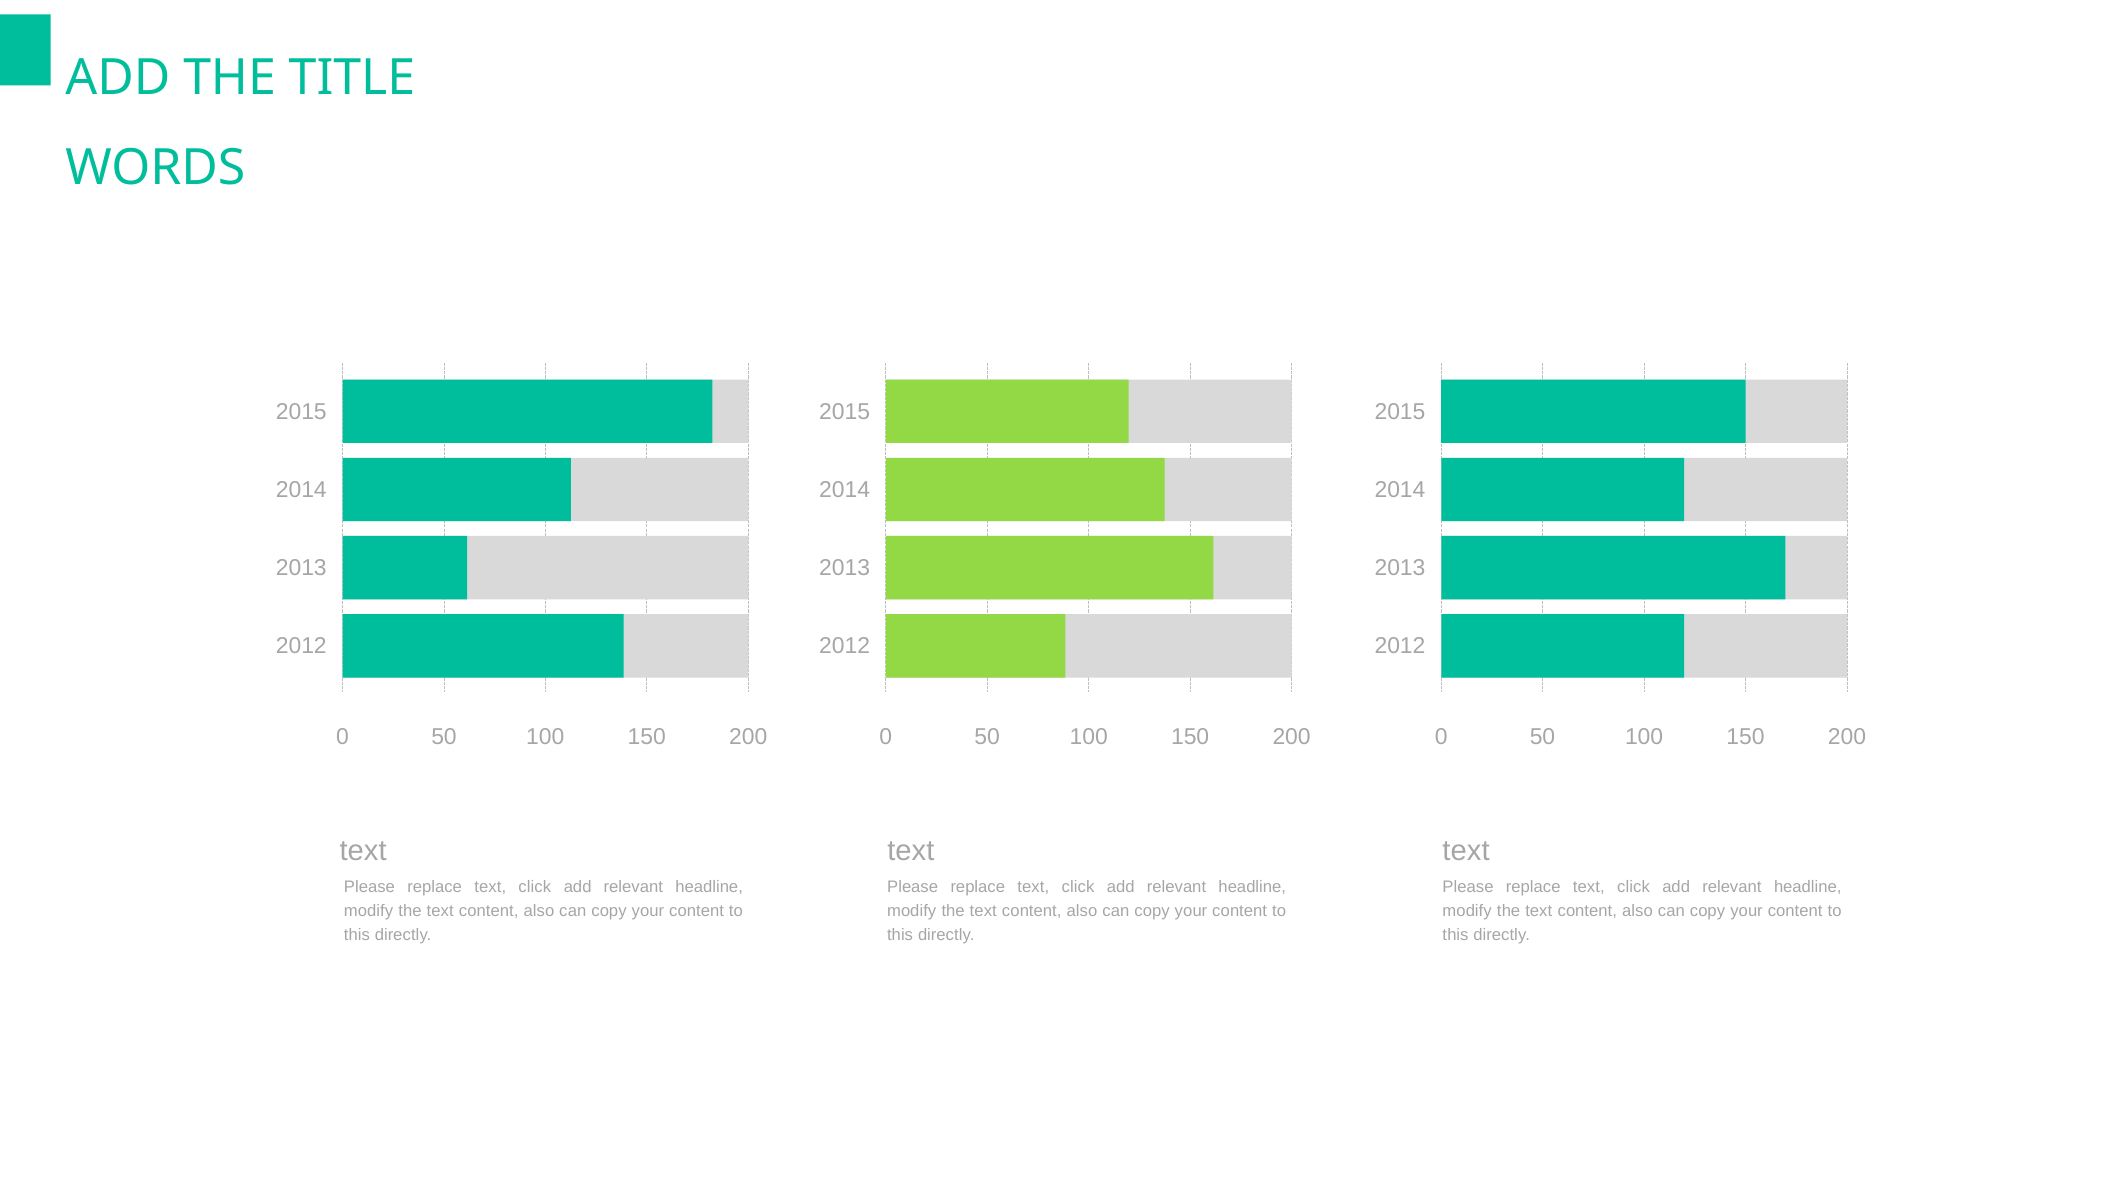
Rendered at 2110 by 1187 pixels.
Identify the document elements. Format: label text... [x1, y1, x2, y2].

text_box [1358, 362, 1882, 758]
text_box Please replace text, click add relevant headline, modify the text content, also can copy your content to this directly. [1442, 871, 1843, 944]
text_box text [339, 823, 613, 866]
text_box Please replace text, click add relevant headline, modify the text content, also can copy your content to this directly. [343, 871, 744, 944]
text_box text [887, 823, 1161, 866]
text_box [260, 362, 783, 758]
text_box ADD THE TITLE WORDS [50, 7, 583, 202]
text_box Please replace text, click add relevant headline, modify the text content, also can copy your content to this directly. [887, 871, 1287, 944]
text_box text [1442, 823, 1716, 866]
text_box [803, 362, 1327, 758]
